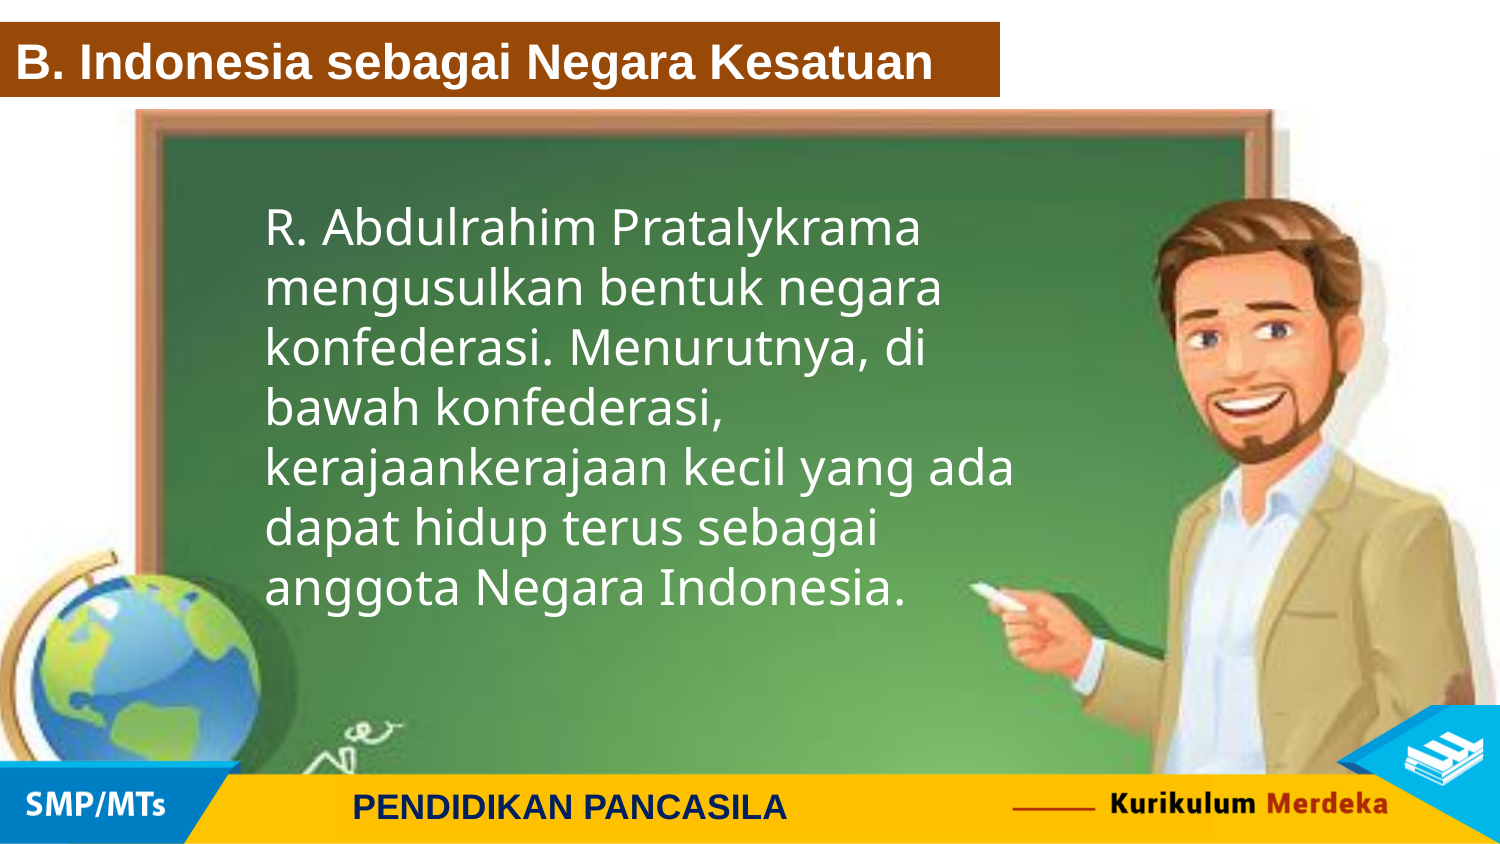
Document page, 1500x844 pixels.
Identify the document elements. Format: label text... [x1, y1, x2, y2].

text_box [0, 705, 1500, 844]
picture [0, 109, 1500, 705]
text_box B. Indonesia sebagai Negara Kesatuan [0, 20, 1002, 99]
